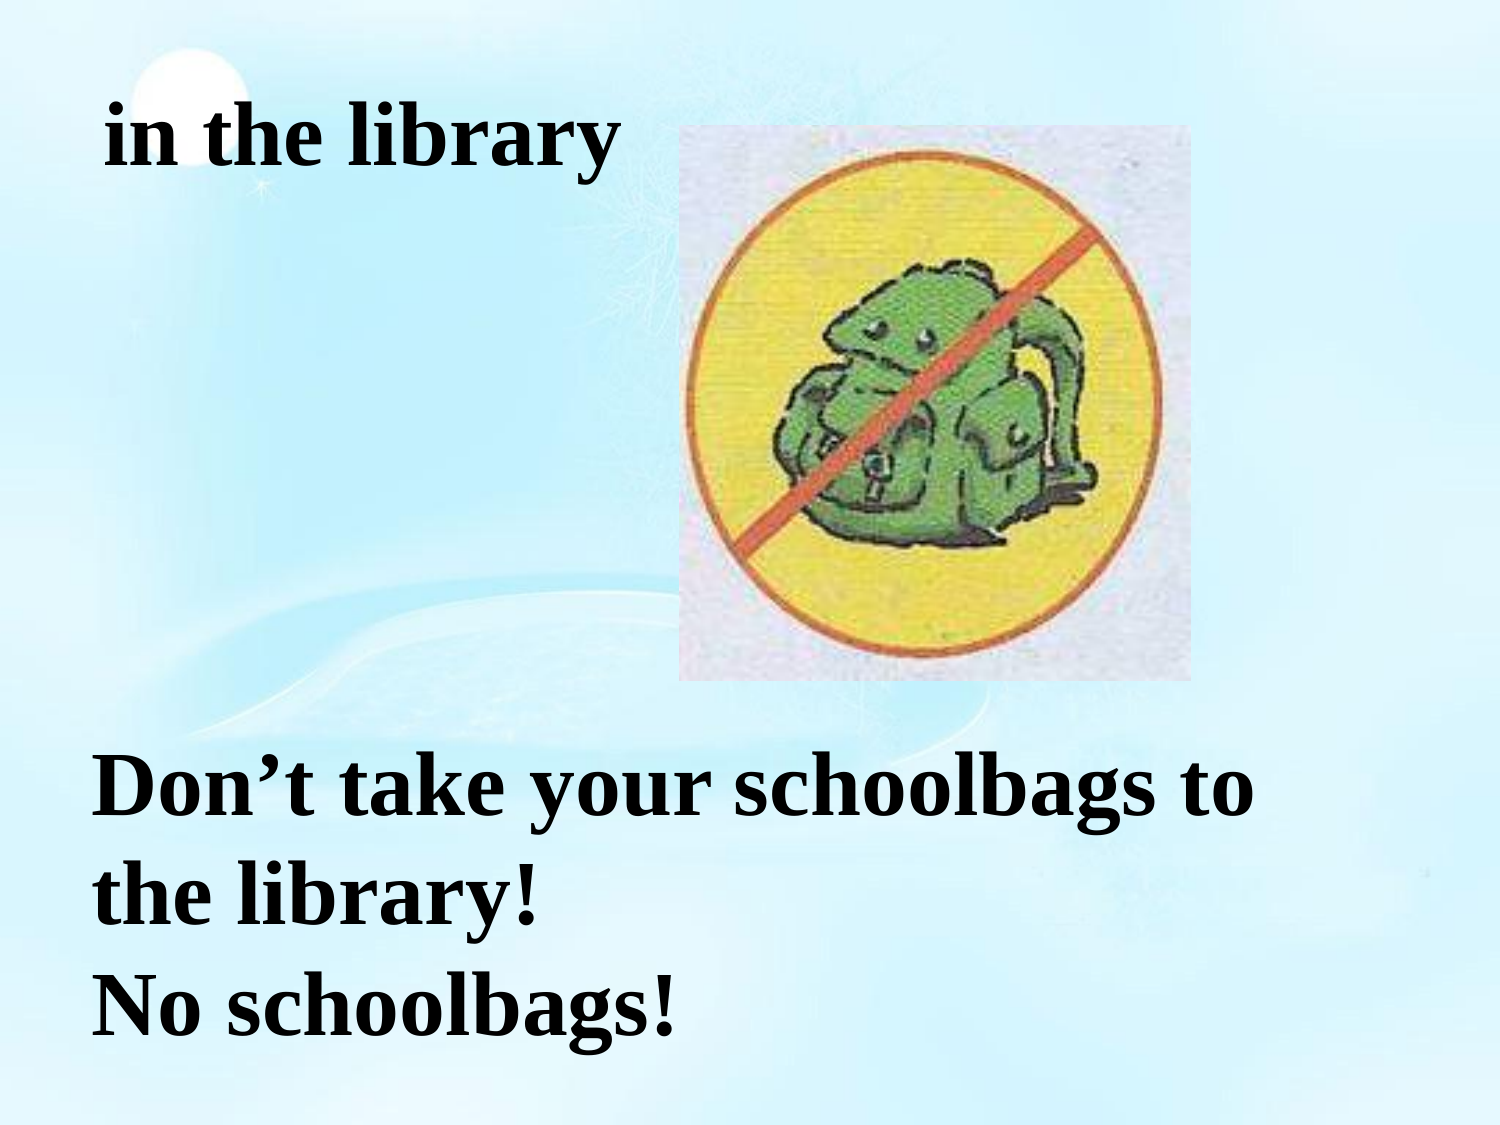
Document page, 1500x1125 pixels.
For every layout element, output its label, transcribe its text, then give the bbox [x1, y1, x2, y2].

text_box Don’t take your schoolbags to the library! No schoolbags! [76, 716, 1412, 1061]
text_box in the library [88, 66, 914, 191]
picture [0, 0, 1500, 1125]
